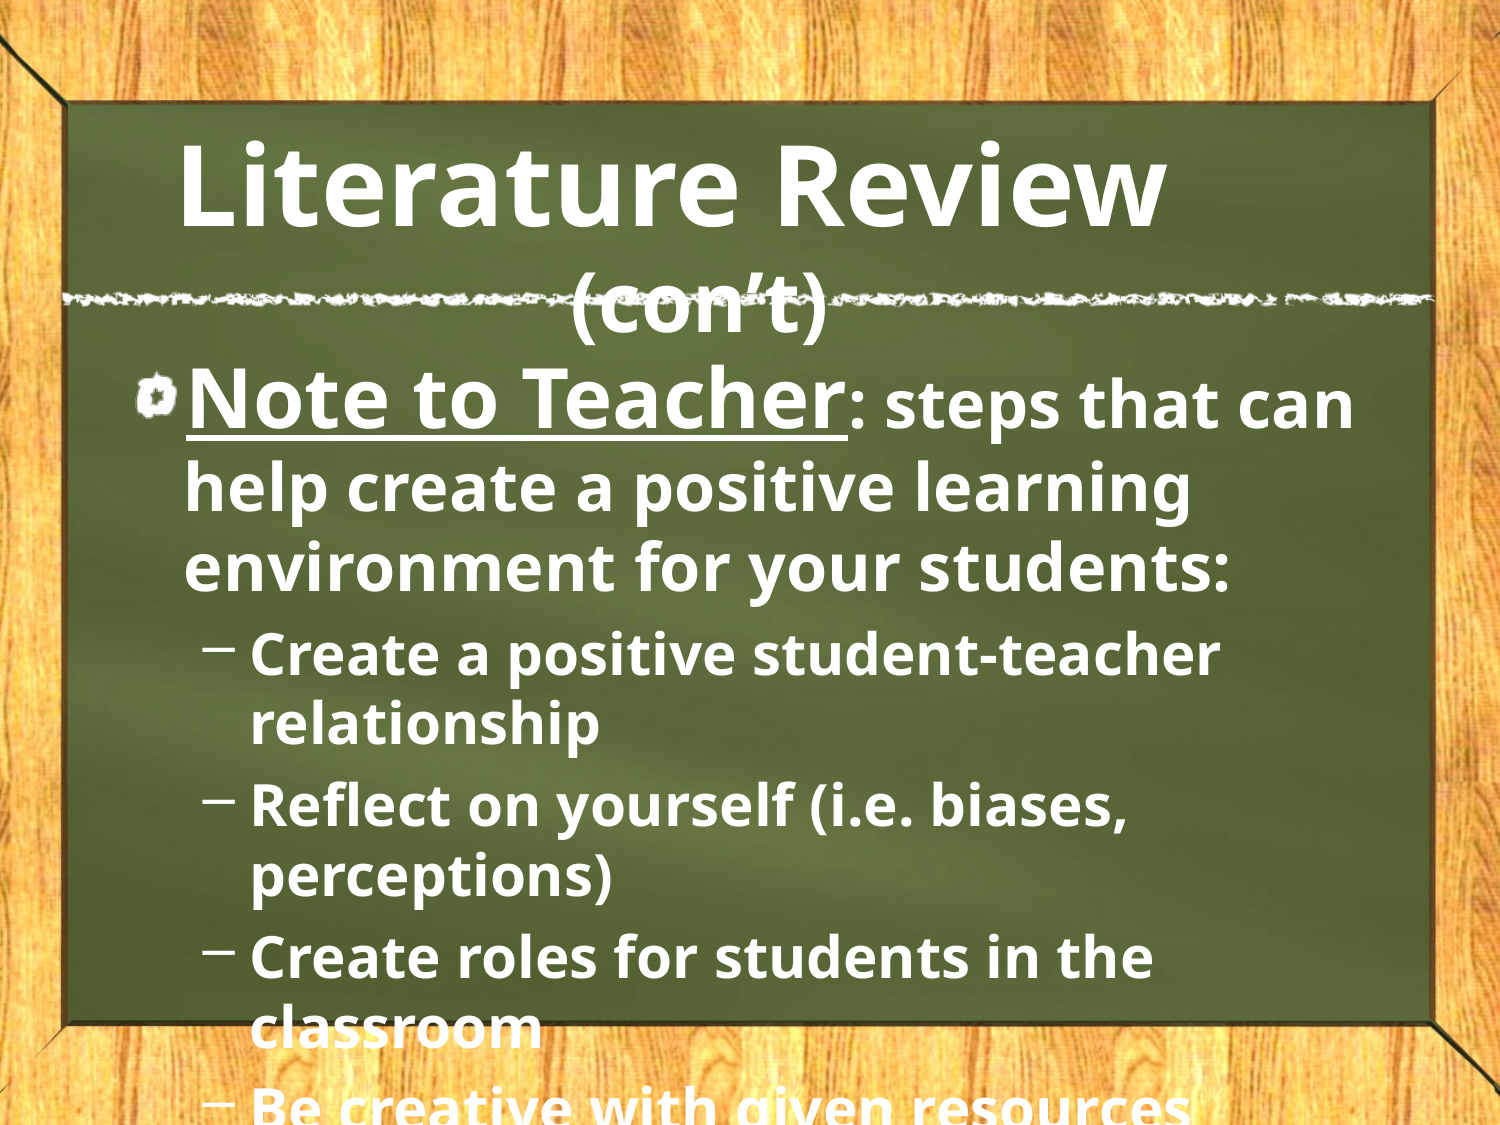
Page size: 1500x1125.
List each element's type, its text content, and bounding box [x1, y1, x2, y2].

picture [0, 0, 1500, 1125]
title Literature Review (con’t) [112, 137, 1288, 326]
list Note to Teacher: steps that can help create a positive learning environment for your students: Create a positive student-teacher relationship Reflect on yourself (i.e. biases, perceptions) Create roles for students in the classroom Be creative with given resources (Regan, 2009). [112, 337, 1388, 1013]
